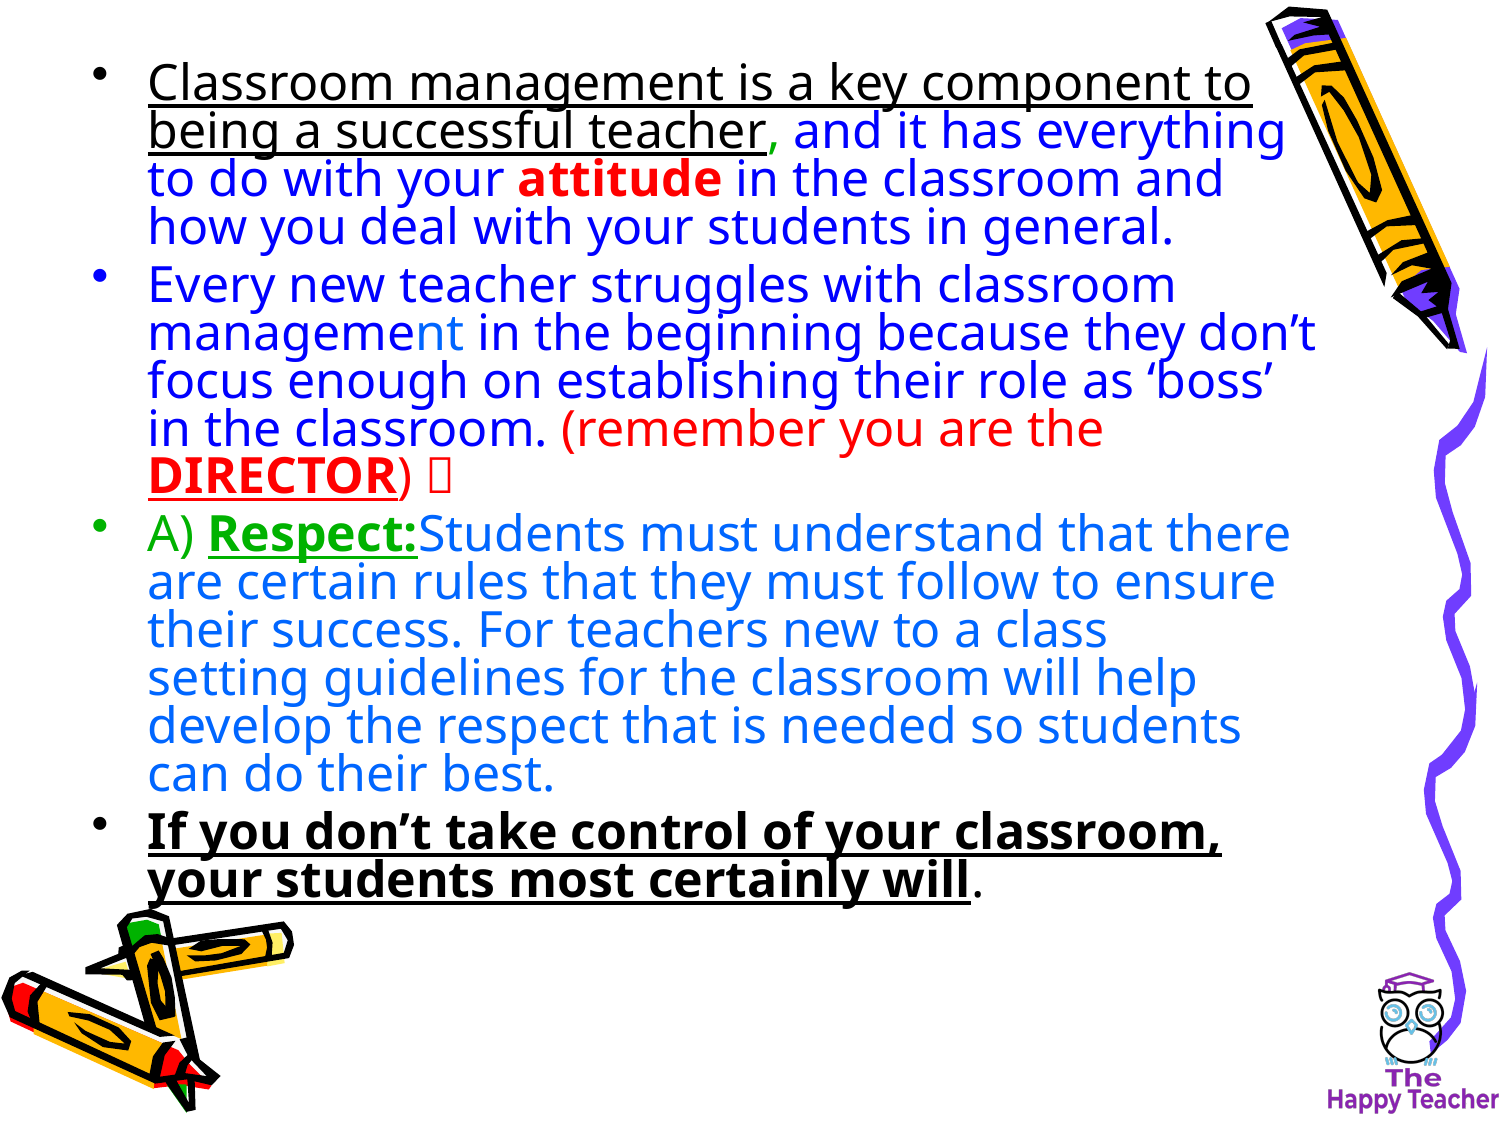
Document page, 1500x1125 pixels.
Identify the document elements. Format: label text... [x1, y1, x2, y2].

list Classroom management is a key component to being a successful teacher, and it has everything to do with your attitude in the classroom and how you deal with your students in general. Every new teacher struggles with classroom management in the beginning because they don’t focus enough on establishing their role as ‘boss’ in the classroom. (remember you are the DIRECTOR)  A) Respect:Students must understand that there are certain rules that they must follow to ensure their success. For teachers new to a class setting guidelines for the classroom will help develop the respect that is needed so students can do their best. If you don’t take control of your classroom, your students most certainly will. [76, 54, 1340, 930]
picture [1328, 972, 1499, 1114]
